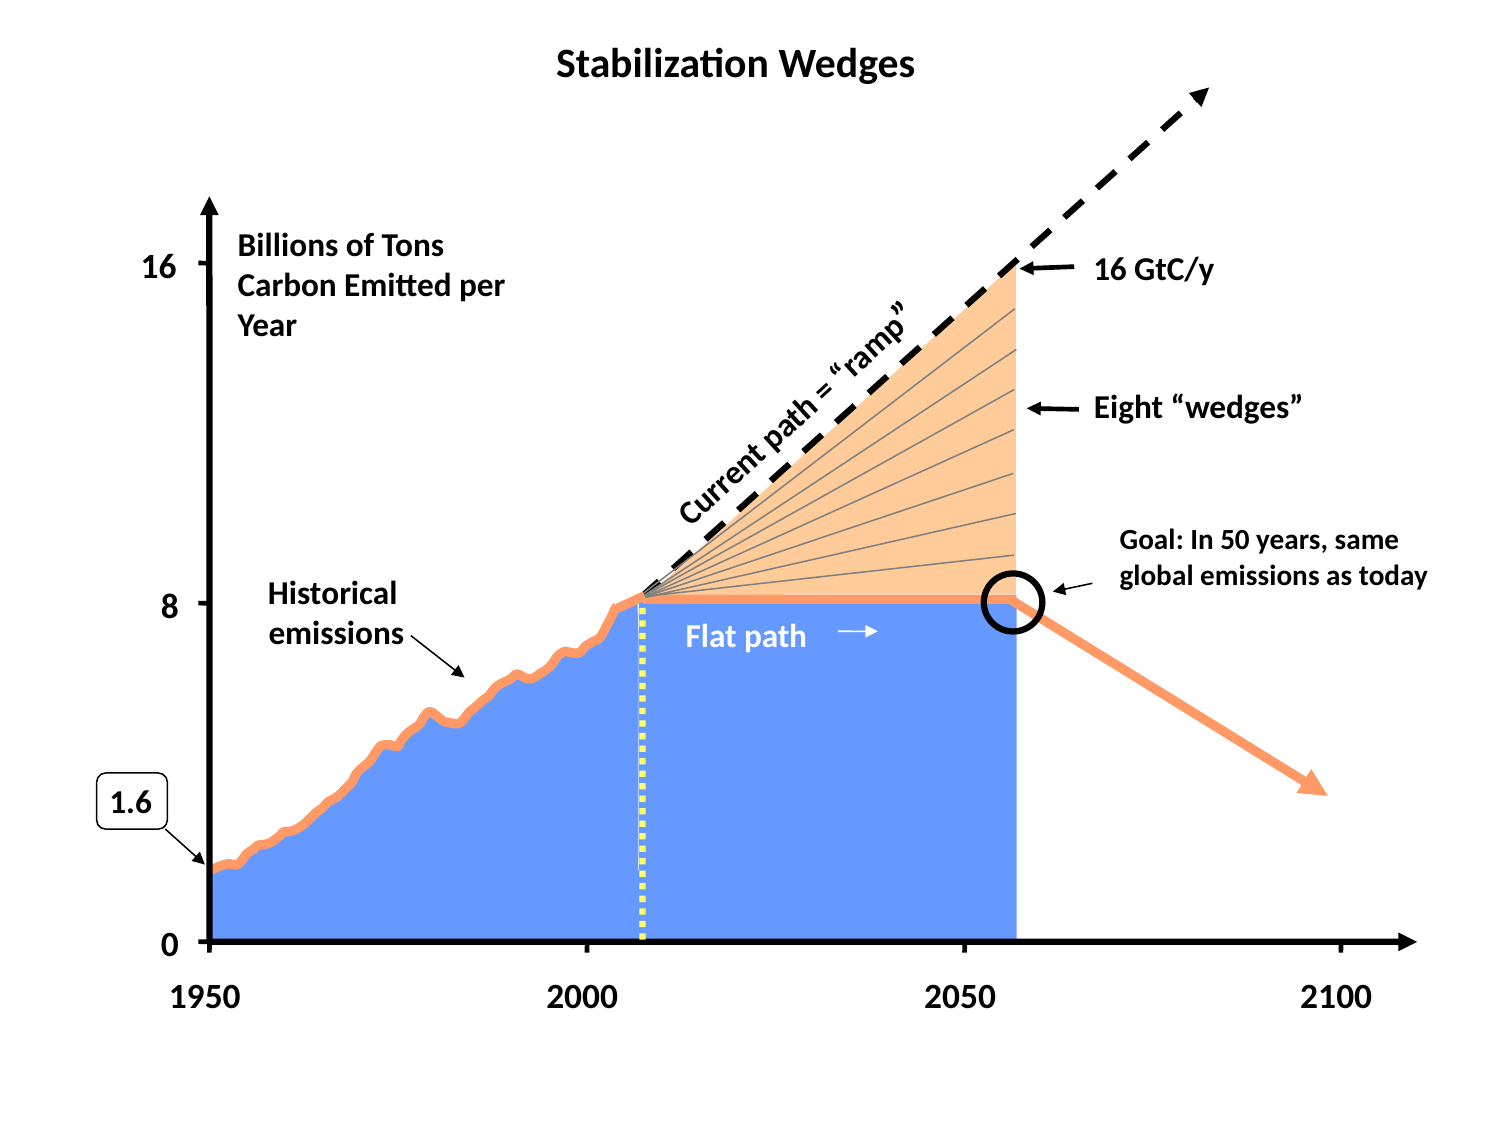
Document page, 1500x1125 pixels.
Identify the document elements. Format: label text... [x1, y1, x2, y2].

text_box [210, 600, 639, 876]
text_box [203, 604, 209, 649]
text_box Historical emissions [210, 573, 462, 649]
text_box 1950 [168, 972, 241, 1016]
text_box 2000 [546, 972, 619, 1016]
text_box [210, 605, 618, 871]
text_box Stabilization Wedges [541, 28, 931, 94]
text_box Current path = “ramp” [649, 0, 1247, 548]
text_box [1039, 617, 1328, 796]
text_box Eight “wedges” [1079, 378, 1320, 433]
text_box [1019, 262, 1075, 275]
text_box Flat path [670, 606, 947, 662]
text_box 2100 [1300, 972, 1373, 1016]
text_box Goal: In 50 years, same global emissions as today [1104, 513, 1500, 599]
text_box [165, 829, 205, 865]
text_box 16 GtC/y [1078, 239, 1230, 295]
text_box [638, 599, 1017, 940]
text_box [210, 876, 653, 941]
text_box 2050 [924, 972, 997, 1016]
text_box [1026, 402, 1079, 415]
text_box [838, 625, 878, 638]
text_box [1342, 935, 1418, 949]
text_box 0 [160, 921, 179, 964]
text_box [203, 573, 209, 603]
text_box 16 [140, 242, 177, 286]
text_box Billions of Tons Carbon Emitted per Year [222, 215, 547, 351]
text_box [96, 772, 168, 830]
text_box [983, 573, 1043, 632]
text_box [1195, 87, 1210, 101]
text_box 1.6 [94, 772, 105, 828]
text_box [1052, 582, 1093, 596]
text_box 1.6 [159, 772, 174, 828]
text_box [203, 196, 216, 942]
text_box [427, 649, 465, 678]
text_box 8 [160, 582, 179, 626]
text_box [652, 263, 1016, 595]
